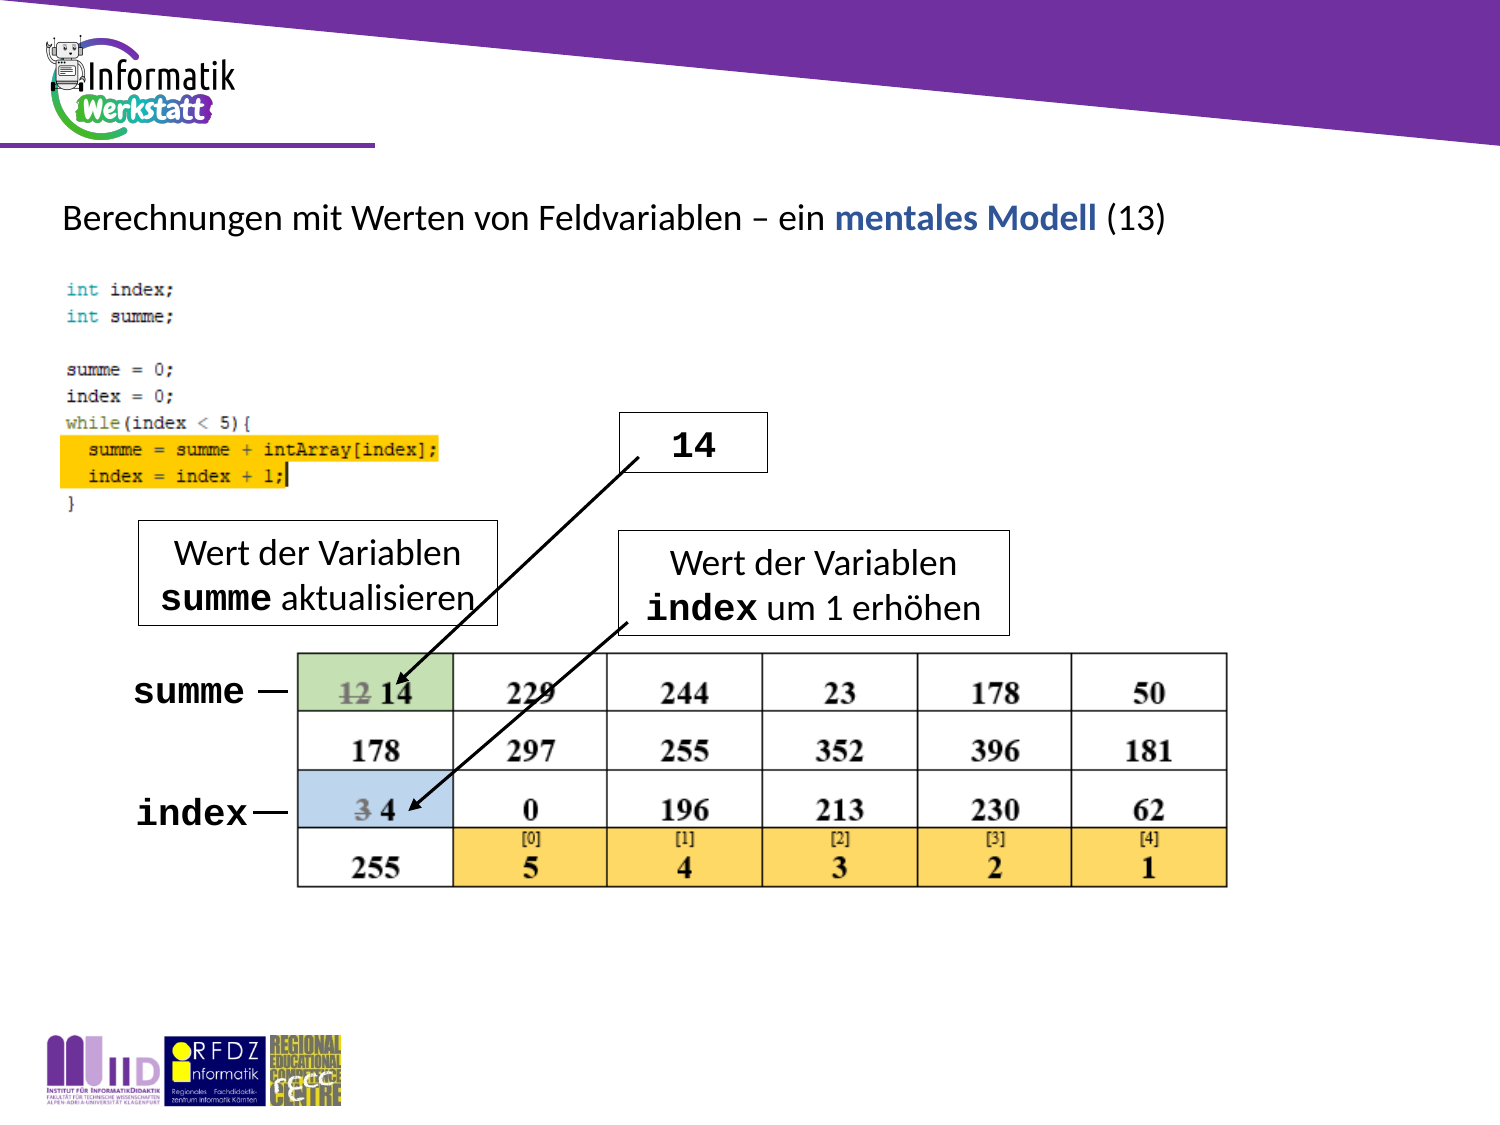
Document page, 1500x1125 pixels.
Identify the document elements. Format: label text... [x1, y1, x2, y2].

picture [46, 1032, 341, 1113]
text_box index [120, 812, 270, 841]
picture [288, 645, 1234, 894]
text_box Berechnungen mit Werten von Feldvariablen – ein mentales Modell (13) [47, 185, 1252, 245]
picture [46, 35, 235, 140]
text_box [60, 277, 1010, 812]
